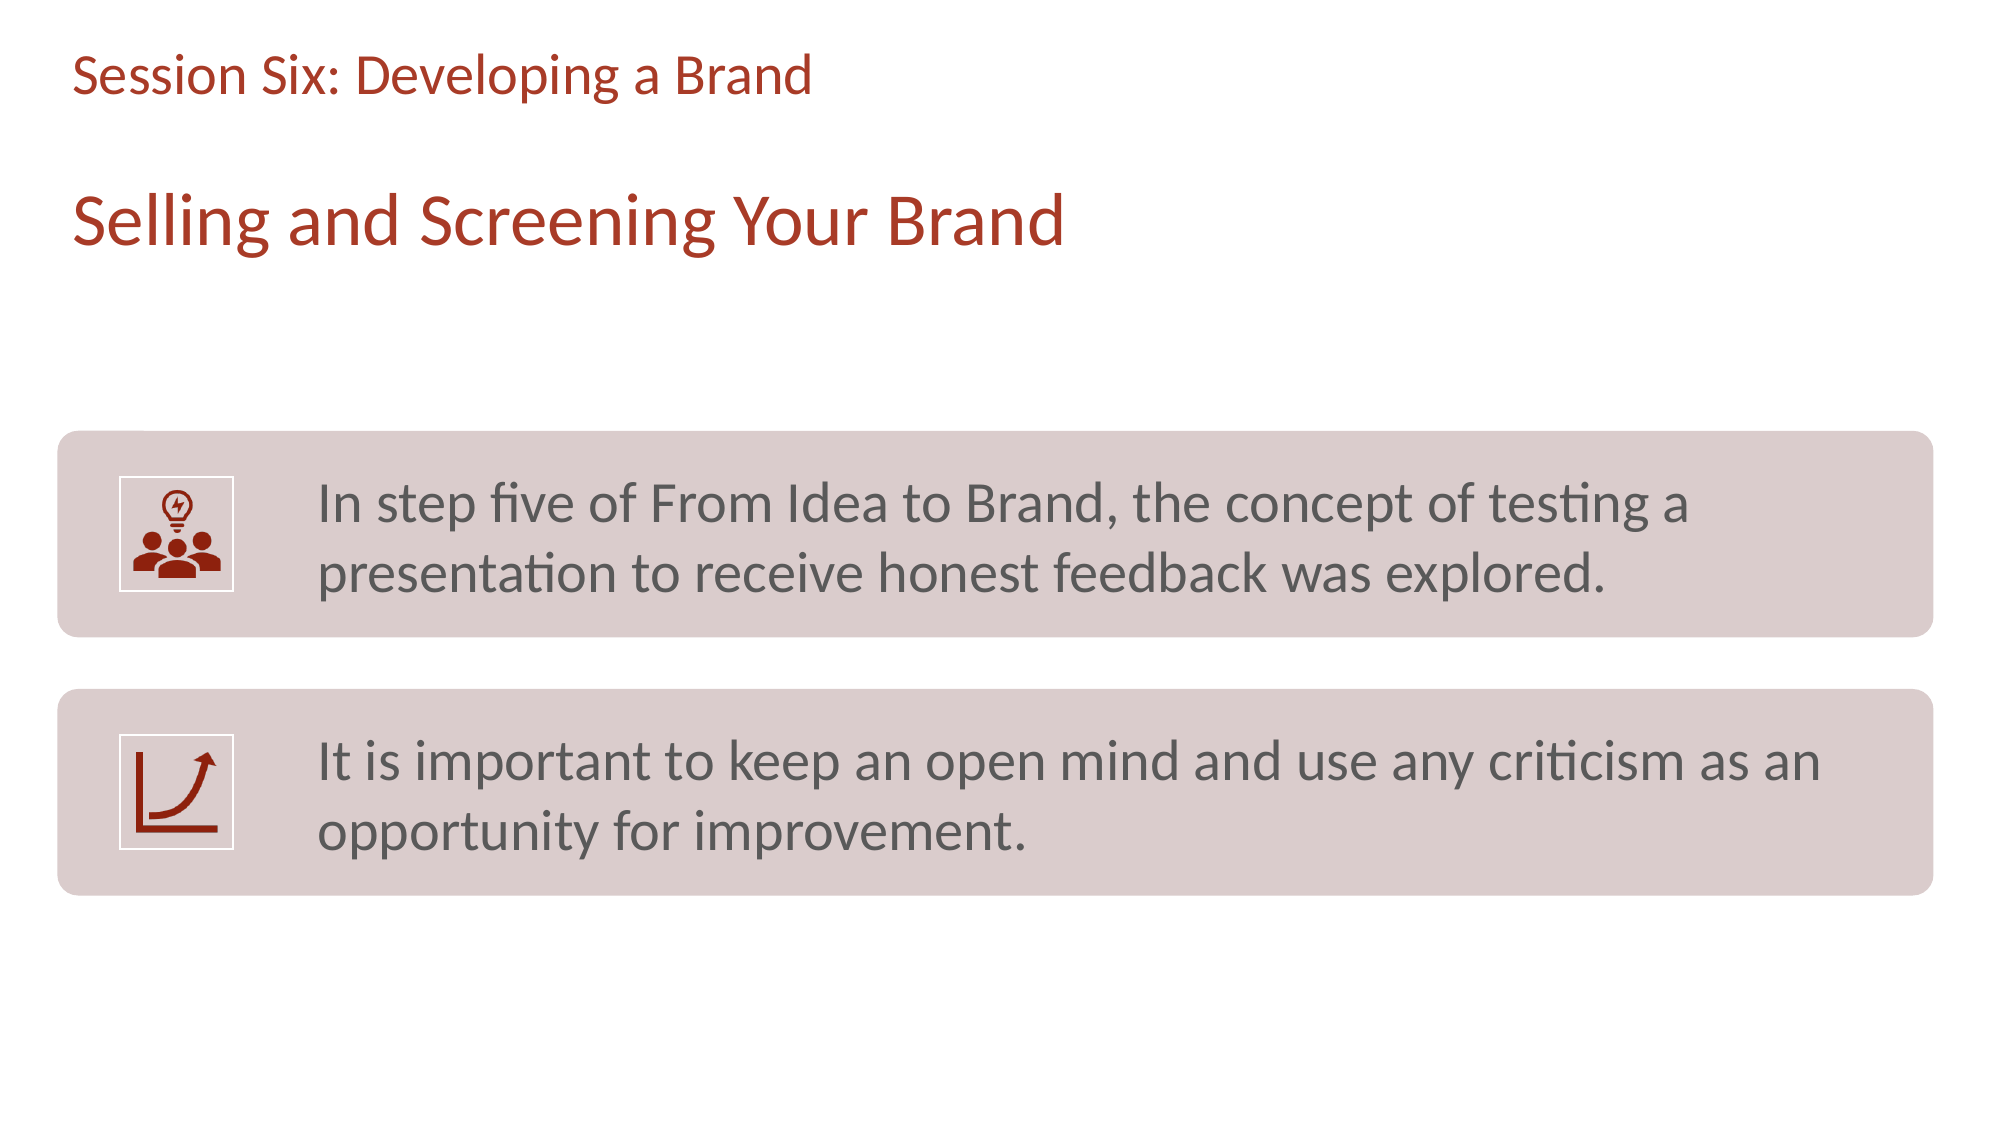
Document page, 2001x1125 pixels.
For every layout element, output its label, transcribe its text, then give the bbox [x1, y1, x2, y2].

list Selling and Screening Your Brand [57, 172, 1934, 270]
title Session Six: Developing a Brand [57, 36, 1934, 124]
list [57, 318, 1934, 1008]
